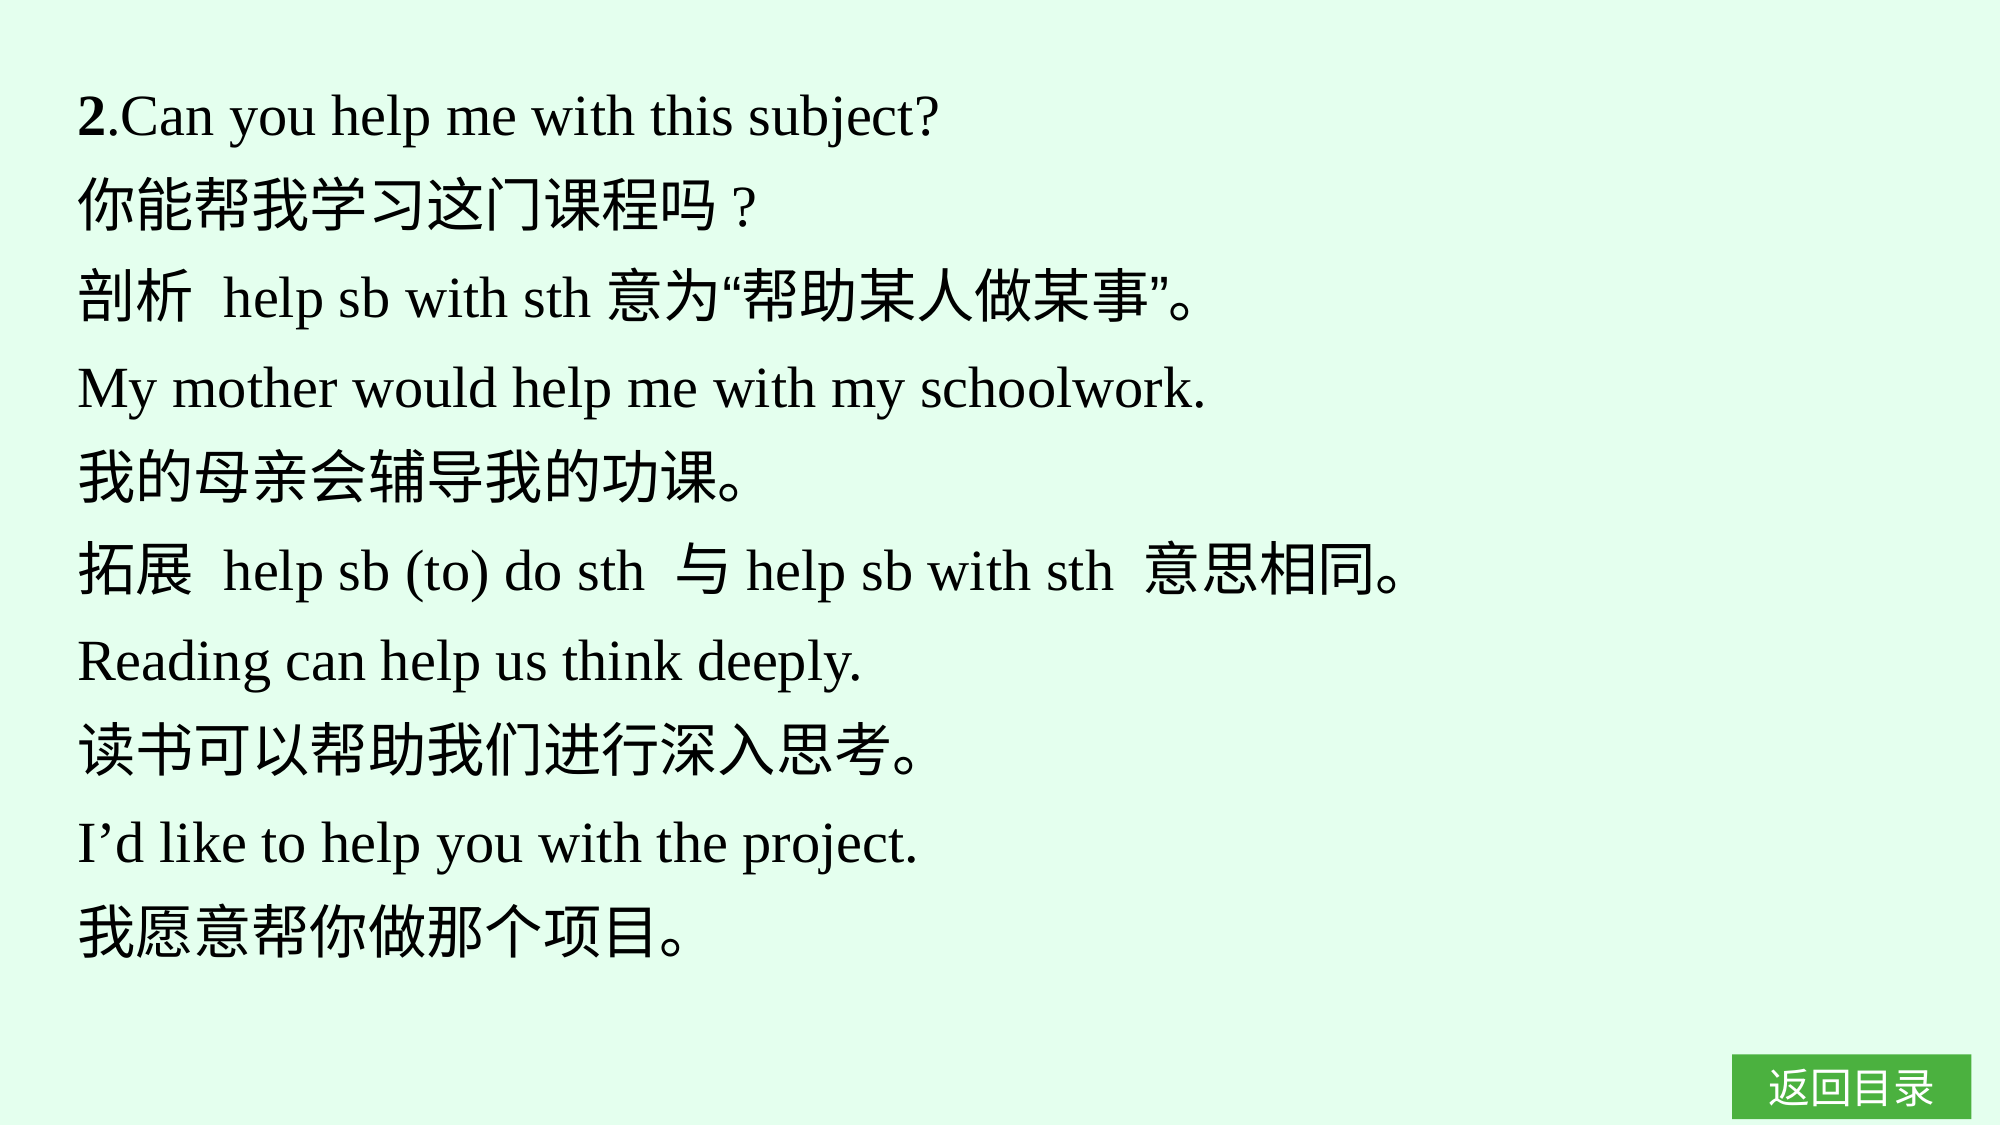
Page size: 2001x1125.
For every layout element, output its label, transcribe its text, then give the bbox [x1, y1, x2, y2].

text_box 2.Can you help me with this subject? 你能帮我学习这门课程吗? 剖析 help sb with sth意为“帮助某人做某事”。 My mother would help me with my schoolwork. 我的母亲会辅导我的功课。 拓展 help sb (to) do sth 与help sb with sth 意思相同。 Reading can help us think deeply. 读书可以帮助我们进行深入思考。 I’d like to help you with the project. 我愿意帮你做那个项目。 [62, 48, 1938, 973]
